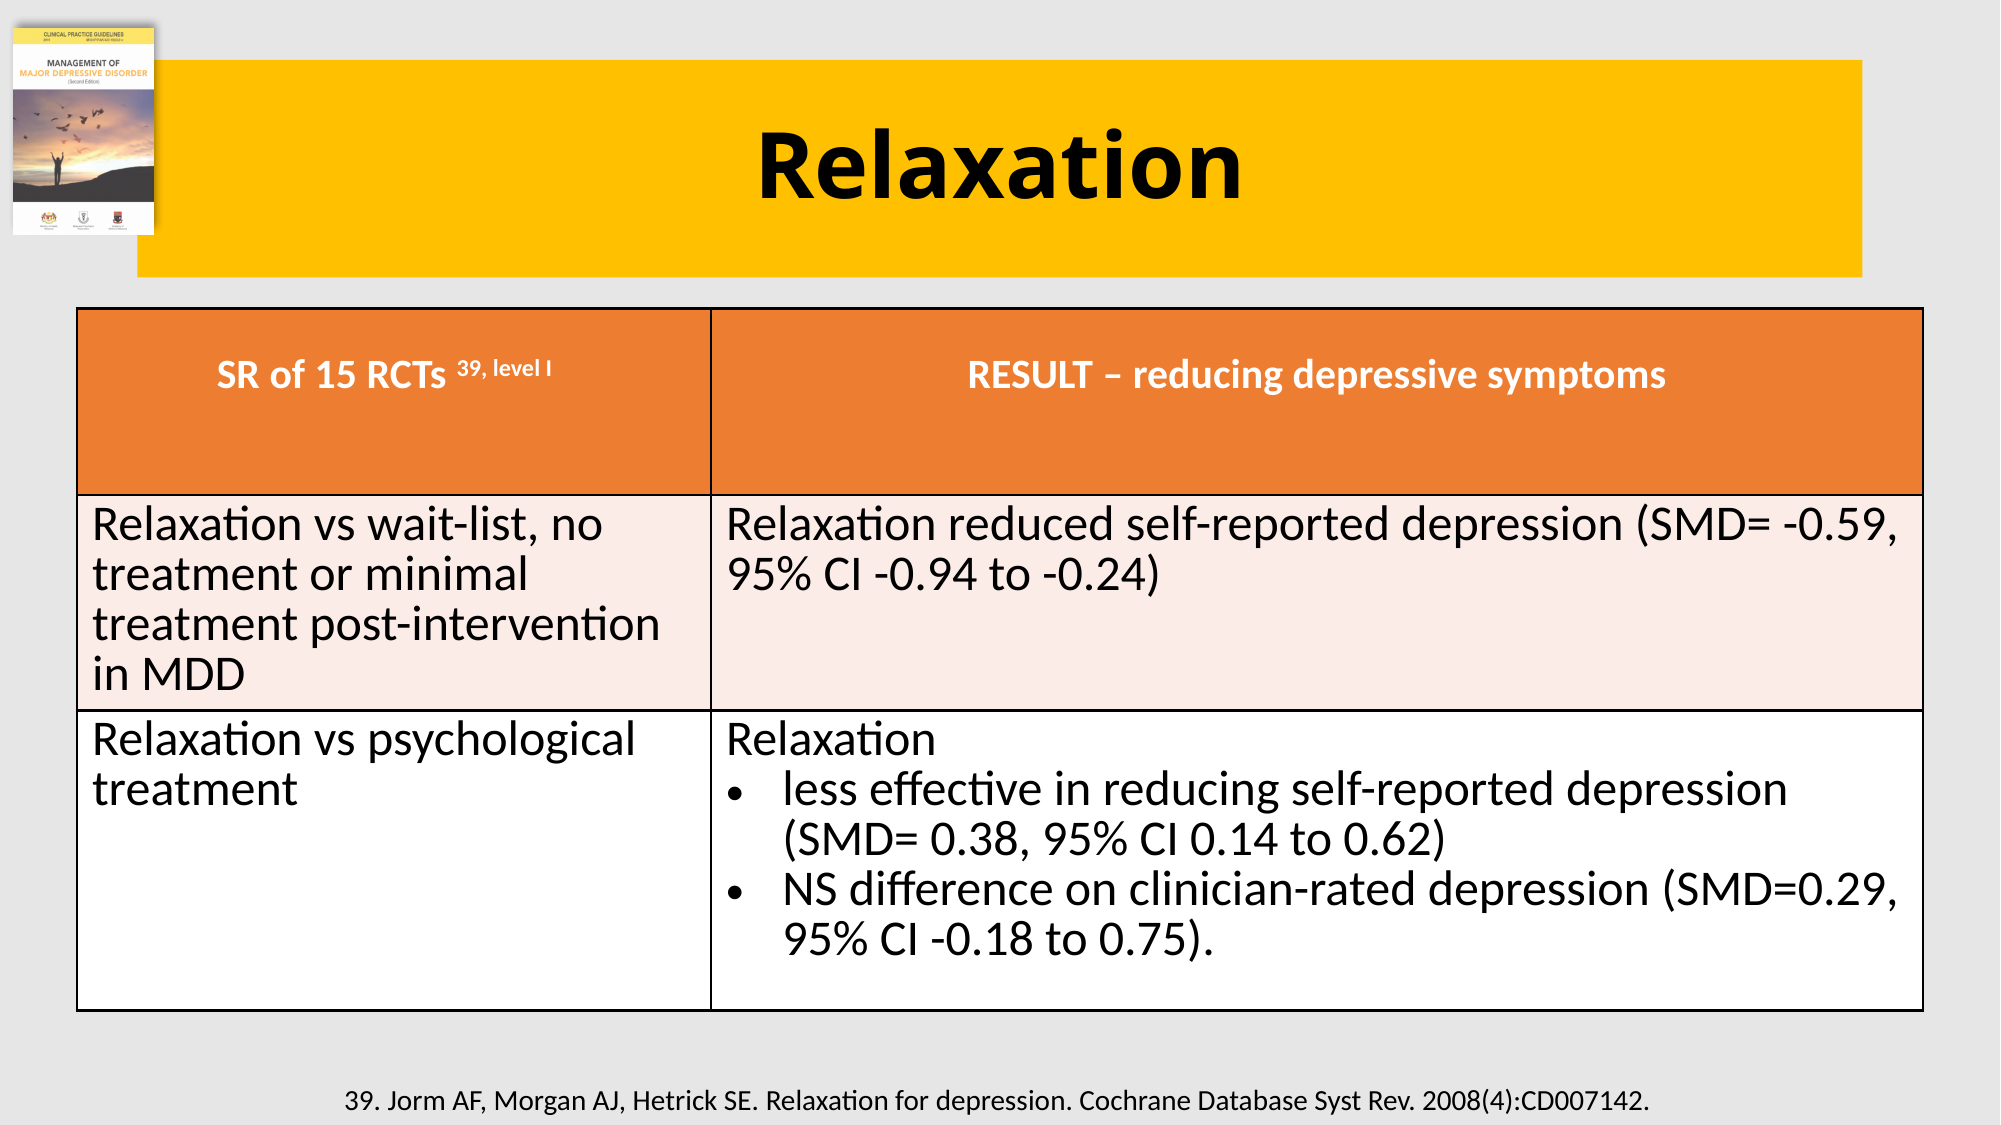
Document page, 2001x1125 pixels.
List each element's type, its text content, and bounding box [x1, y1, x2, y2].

table_header SR of 15 RCTs 39, level I [78, 310, 710, 494]
title Relaxation [137, 59, 1863, 278]
table_cell Relaxation vs wait-list, no treatment or minimal treatment post-intervention in MDD [78, 496, 710, 709]
text_box 39. Jorm AF, Morgan AJ, Hetrick SE. Relaxation for depression. Cochrane Database Syst Rev. 2008(4):CD007142. [329, 1073, 1671, 1124]
table_header RESULT – reducing depressive symptoms [712, 310, 1922, 494]
table_cell Relaxation less effective in reducing self-reported depression (SMD= 0.38, 95% CI 0.14 to 0.62) NS difference on clinician-rated depression (SMD=0.29, 95% CI -0.18 to 0.75). [712, 712, 1922, 1009]
table_cell Relaxation vs psychological treatment [78, 712, 710, 1009]
picture [13, 28, 154, 235]
table_cell Relaxation reduced self-reported depression (SMD= -0.59, 95% CI -0.94 to -0.24) [712, 496, 1922, 709]
